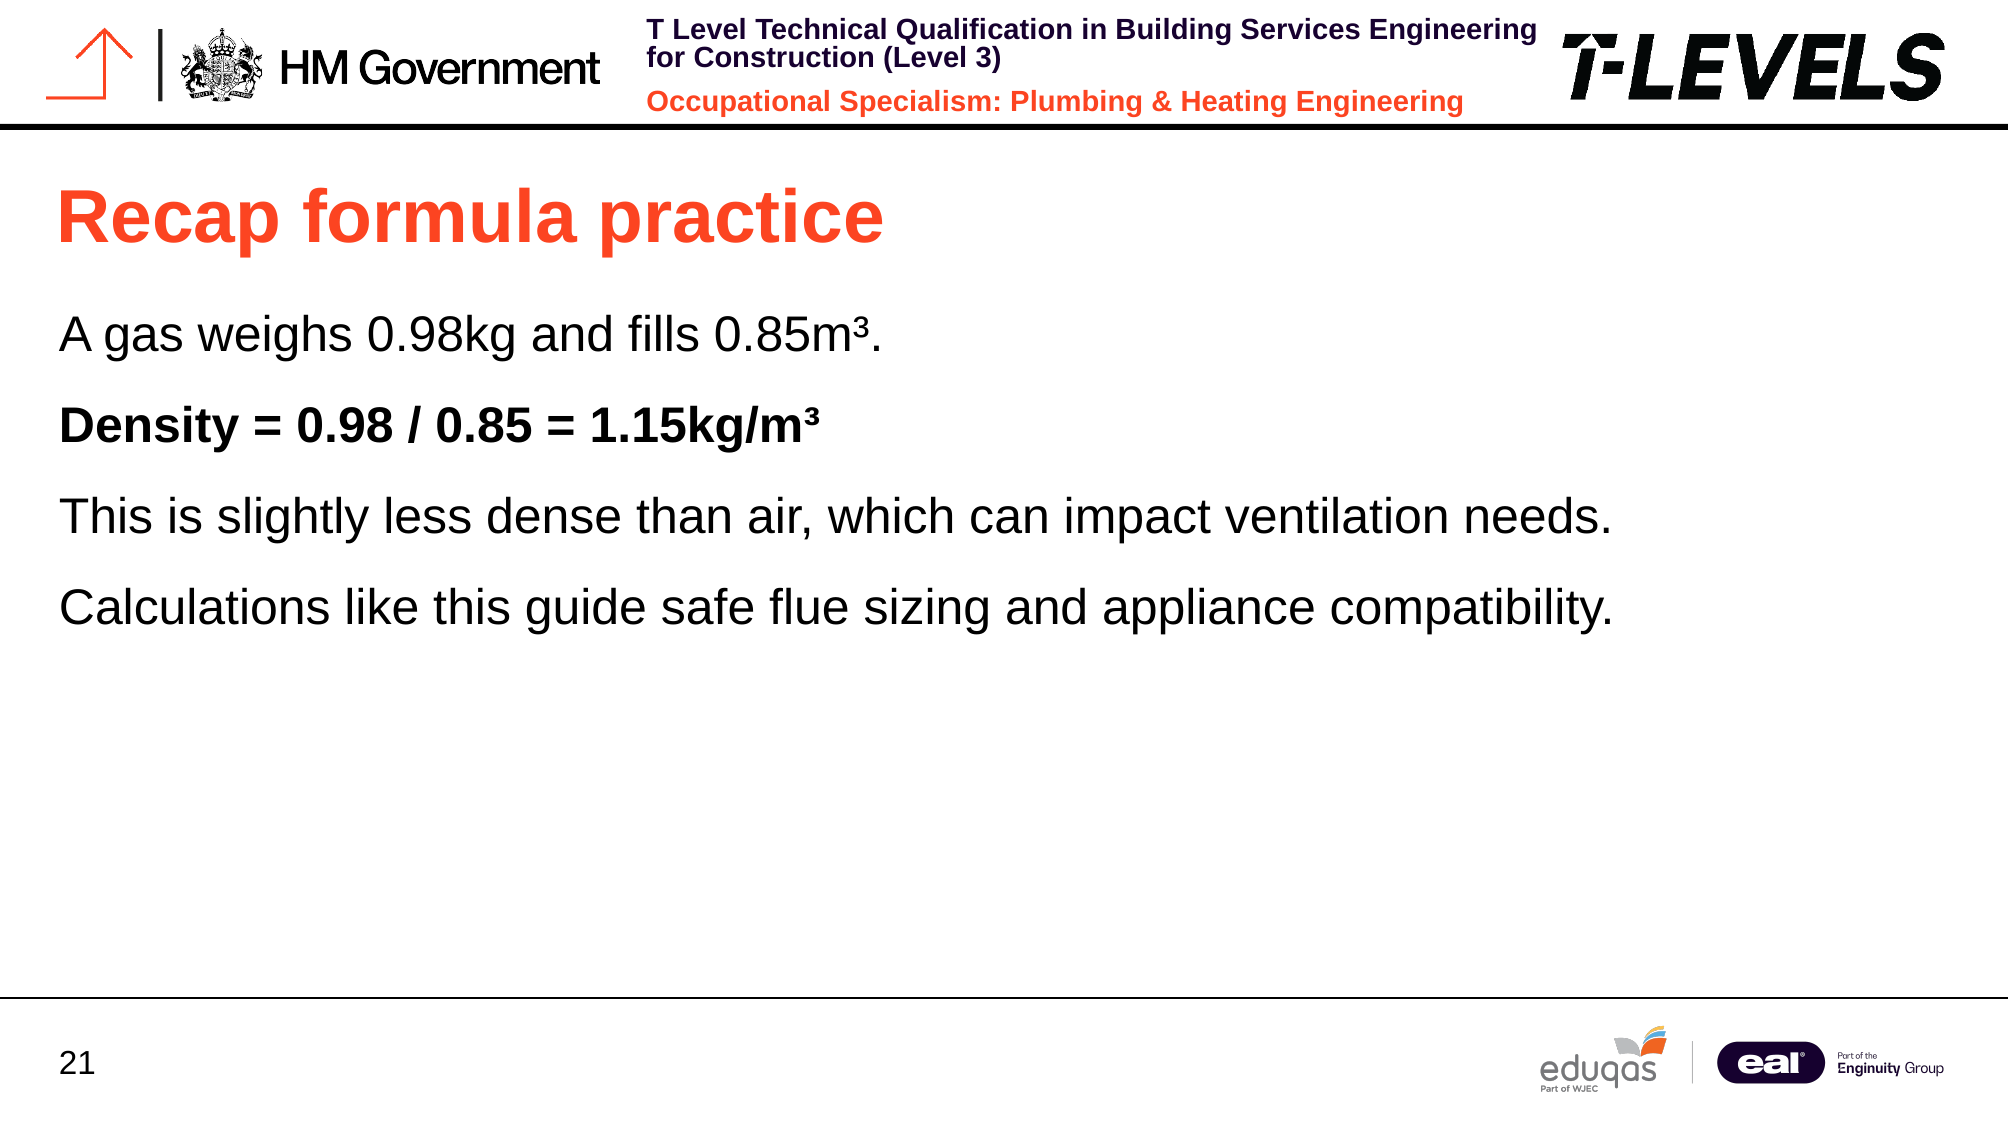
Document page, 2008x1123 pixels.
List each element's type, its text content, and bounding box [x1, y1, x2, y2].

picture [41, 27, 139, 100]
list A gas weighs 0.98kg and fills 0.85m³. Density = 0.98 / 0.85 = 1.15kg/m³ This is slightly less dense than air, which can impact ventilation needs. Calculations like this guide safe flue sizing and appliance compatibility. [59, 295, 1949, 975]
title Recap formula practice [41, 111, 1949, 314]
picture [1543, 25, 1964, 108]
picture [158, 28, 600, 102]
picture [1535, 1021, 1949, 1097]
